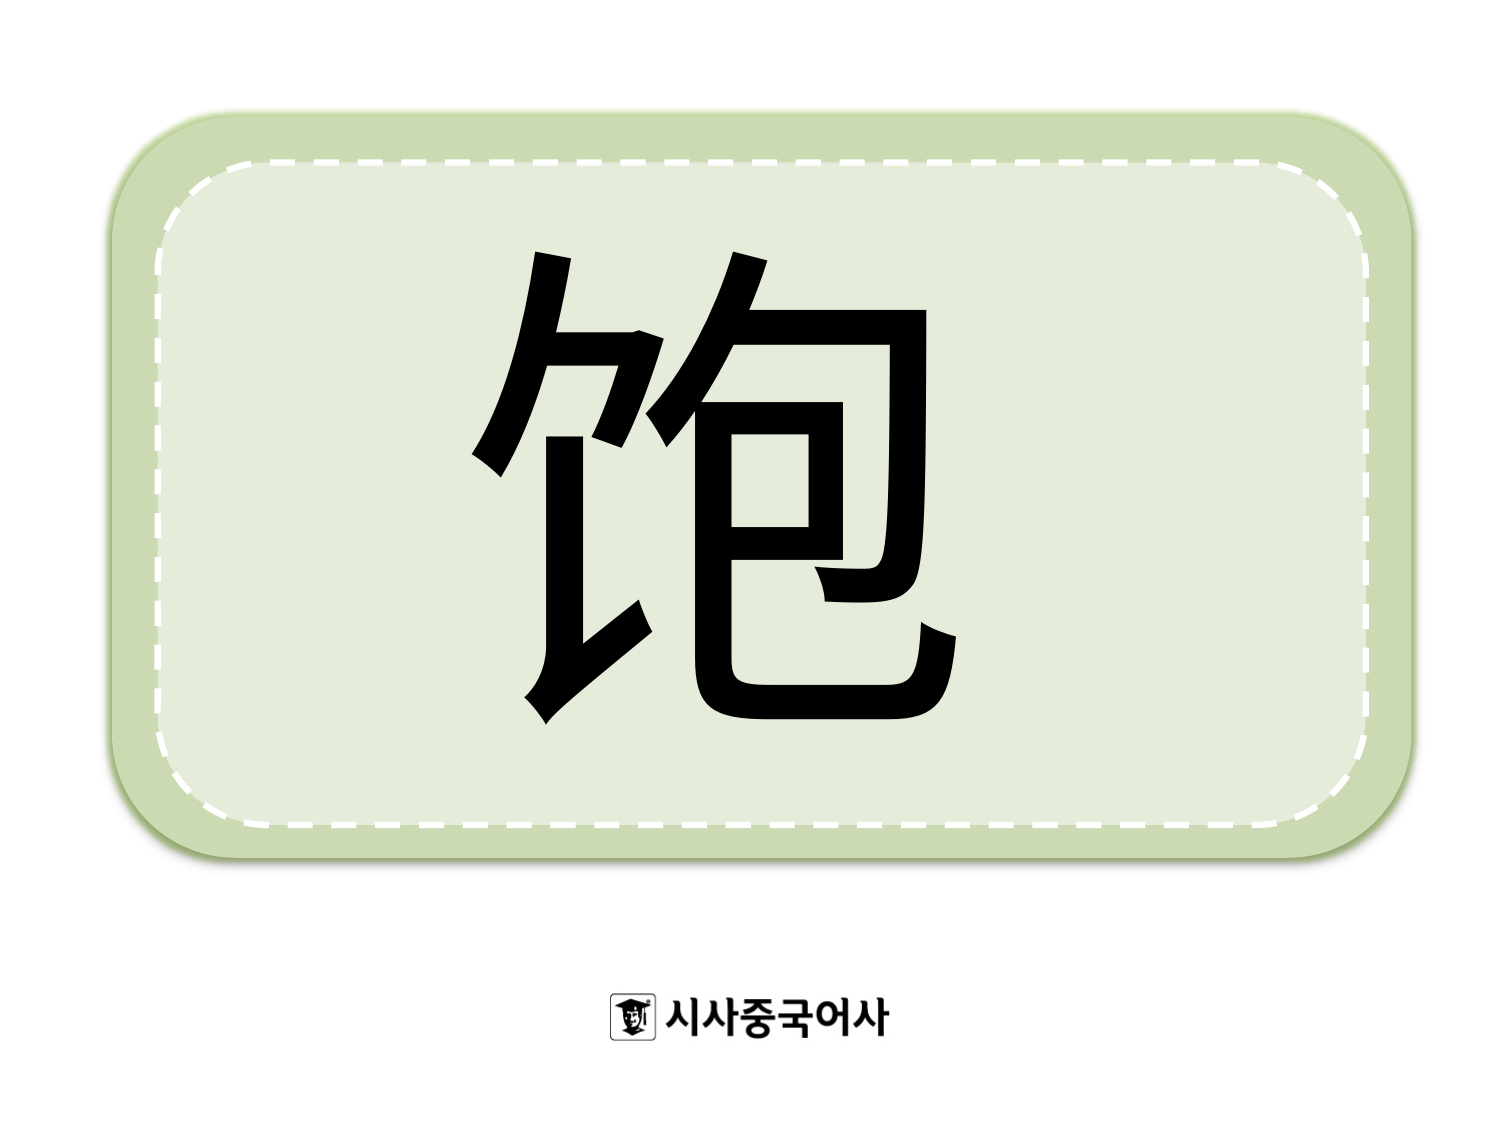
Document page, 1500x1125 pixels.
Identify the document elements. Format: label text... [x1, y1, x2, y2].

picture [602, 987, 898, 1047]
text_box [162, 160, 1371, 824]
text_box 饱 [171, 149, 1380, 812]
